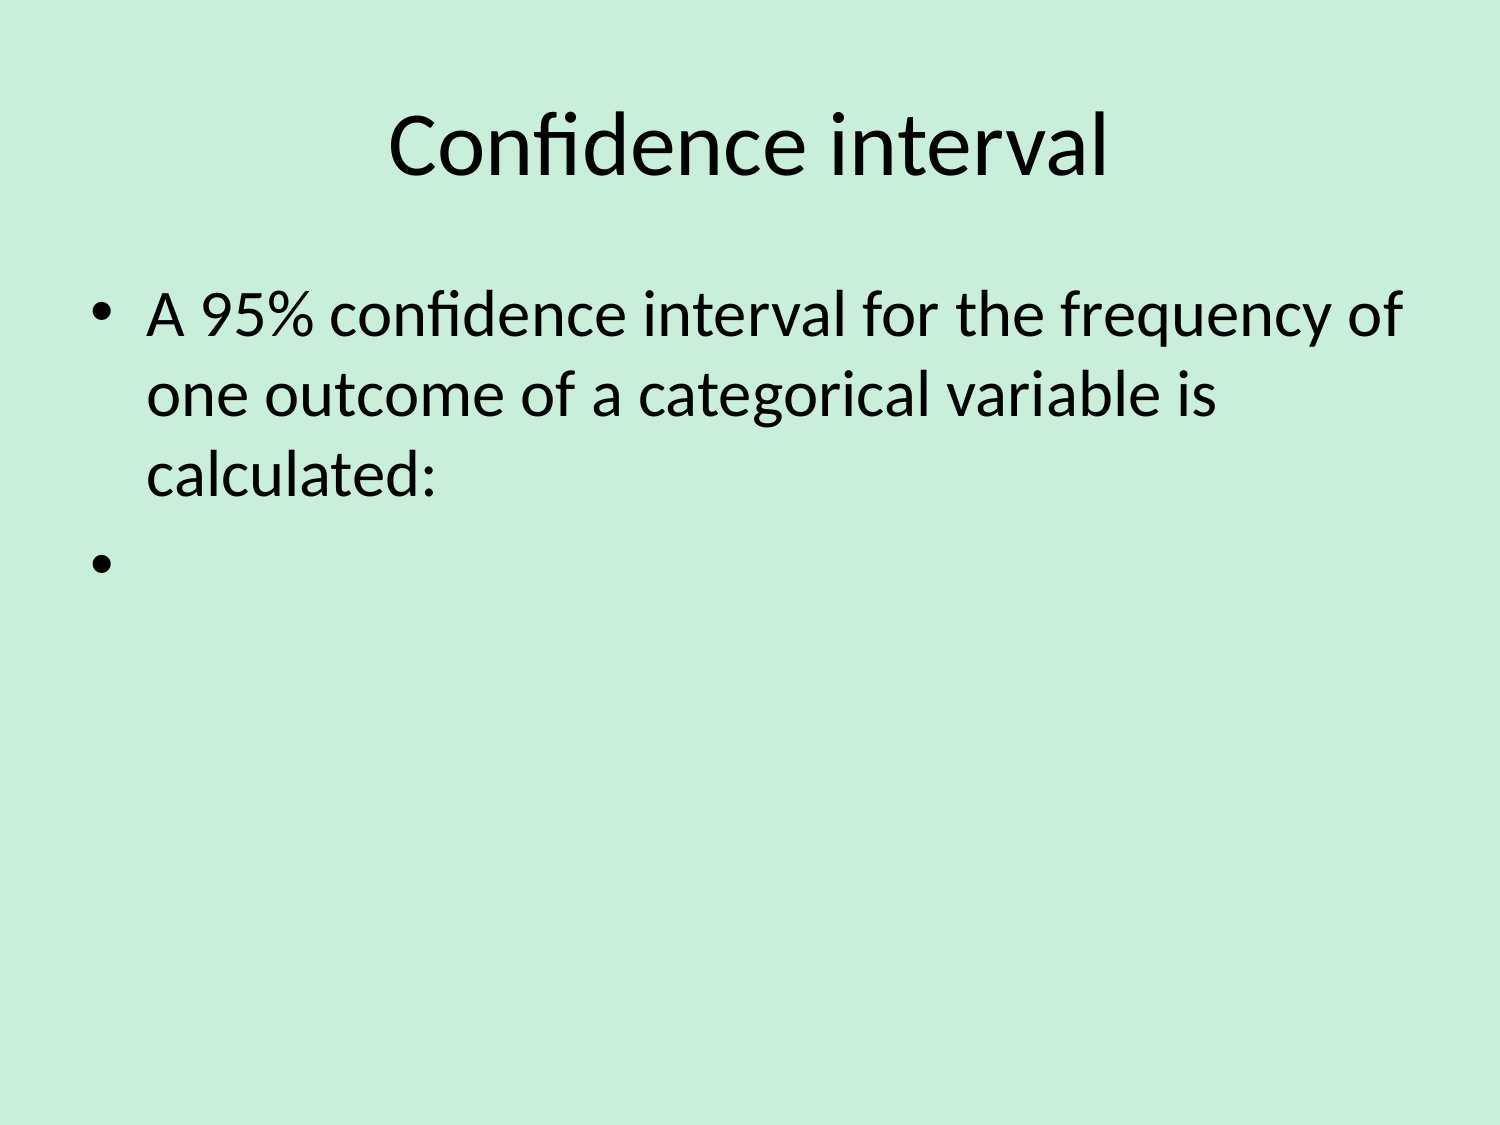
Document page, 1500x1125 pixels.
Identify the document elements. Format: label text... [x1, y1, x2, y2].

title Confidence interval [75, 45, 1425, 233]
